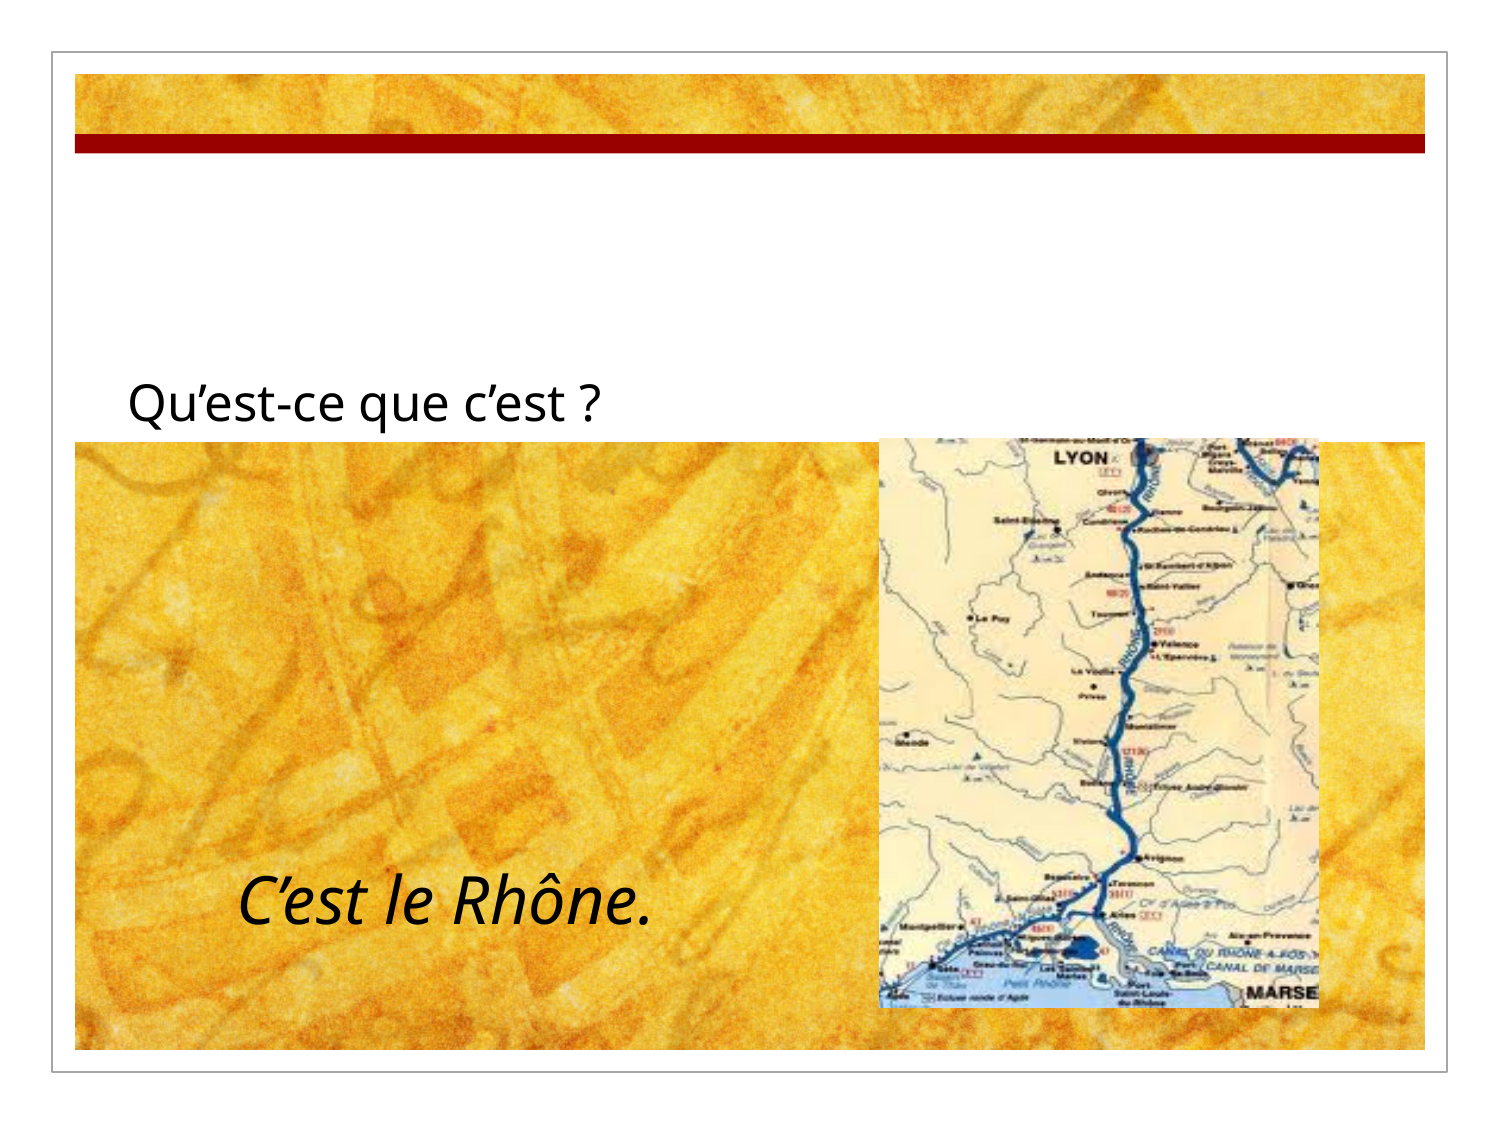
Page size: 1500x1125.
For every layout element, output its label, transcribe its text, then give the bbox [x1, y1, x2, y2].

picture [75, 438, 1425, 1050]
picture [75, 74, 1425, 134]
subtitle Qu’est-ce que c’est ? [112, 362, 1392, 439]
text_box C’est le Rhône. [221, 850, 671, 946]
